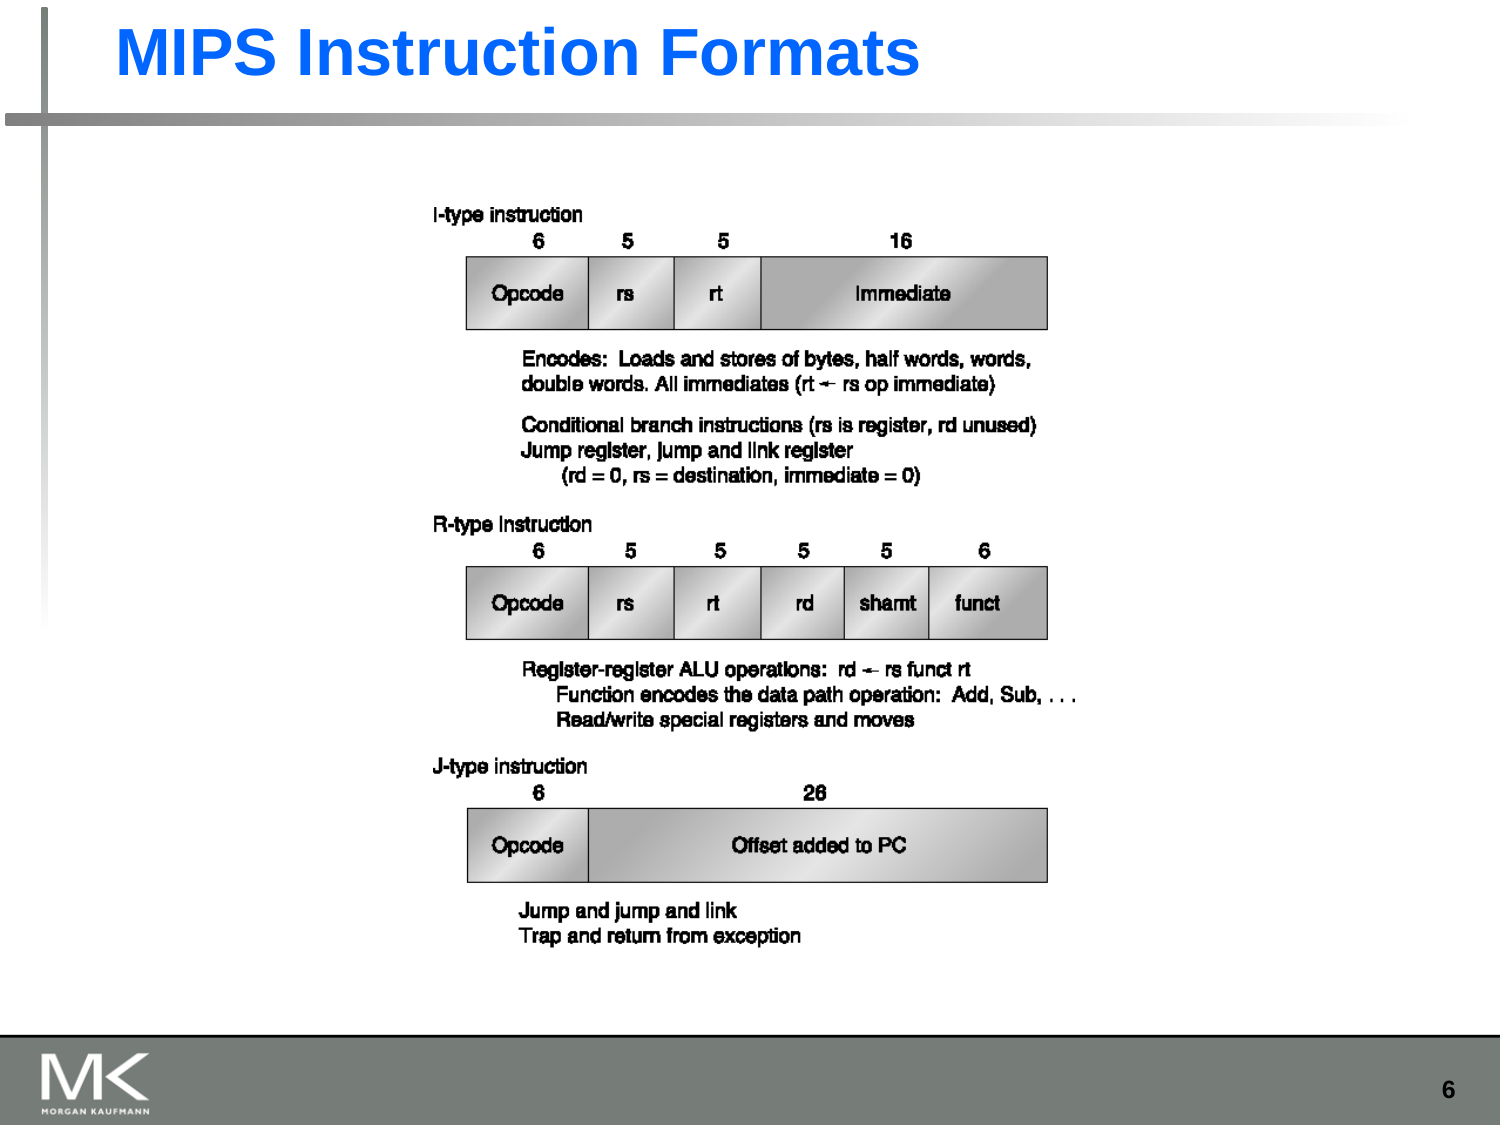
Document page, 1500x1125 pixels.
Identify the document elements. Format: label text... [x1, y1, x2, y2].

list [433, 207, 1075, 965]
title MIPS Instruction Formats [100, 0, 1460, 97]
picture [29, 1046, 160, 1123]
